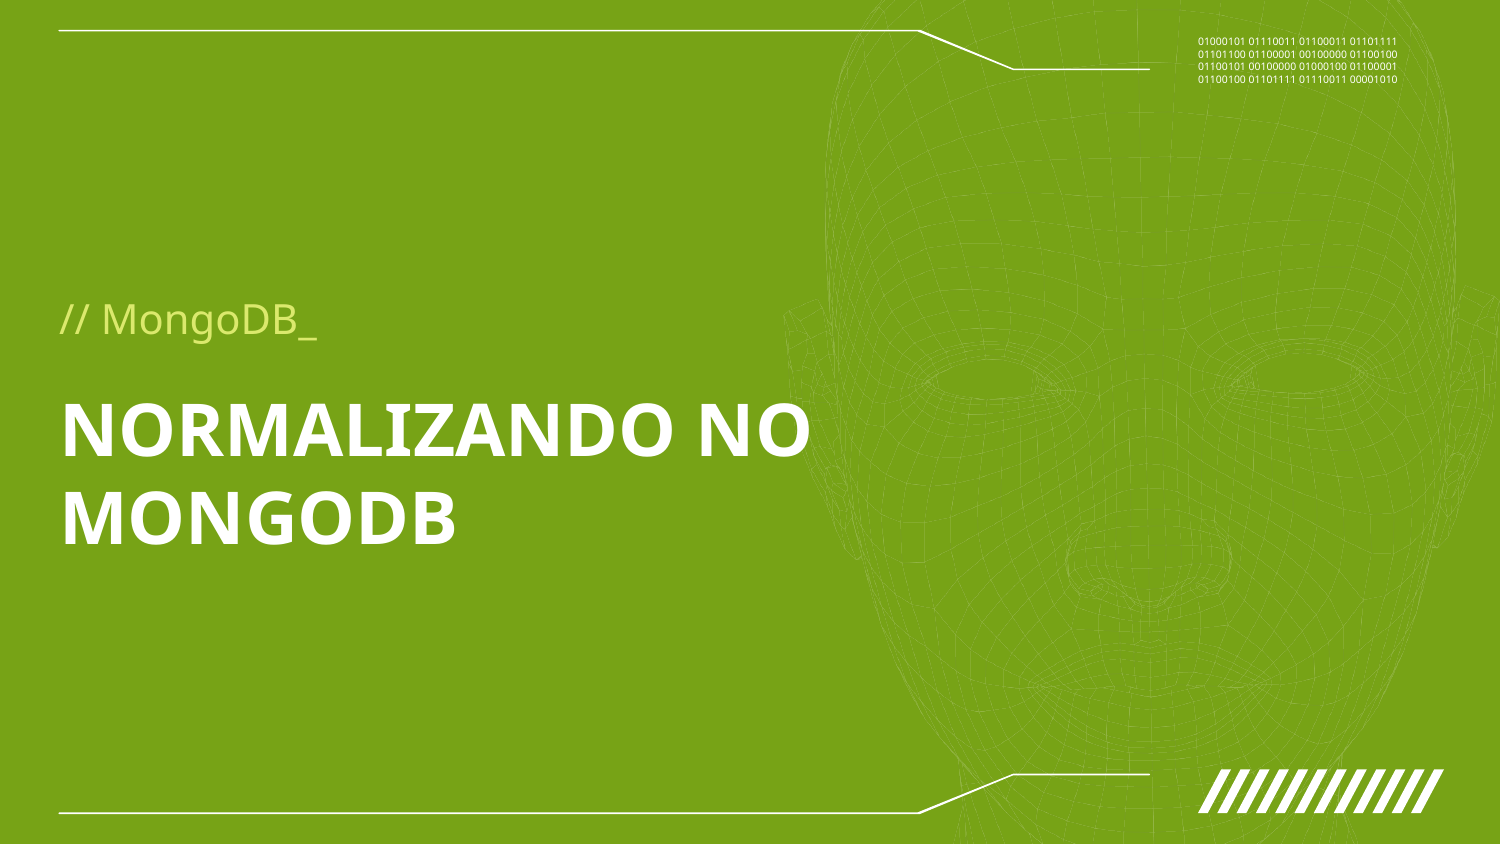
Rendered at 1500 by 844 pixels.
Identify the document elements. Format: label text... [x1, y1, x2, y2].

text_box // MongoDB_ [59, 277, 971, 358]
title NORMALIZANDO NO MONGODB [59, 368, 1212, 574]
